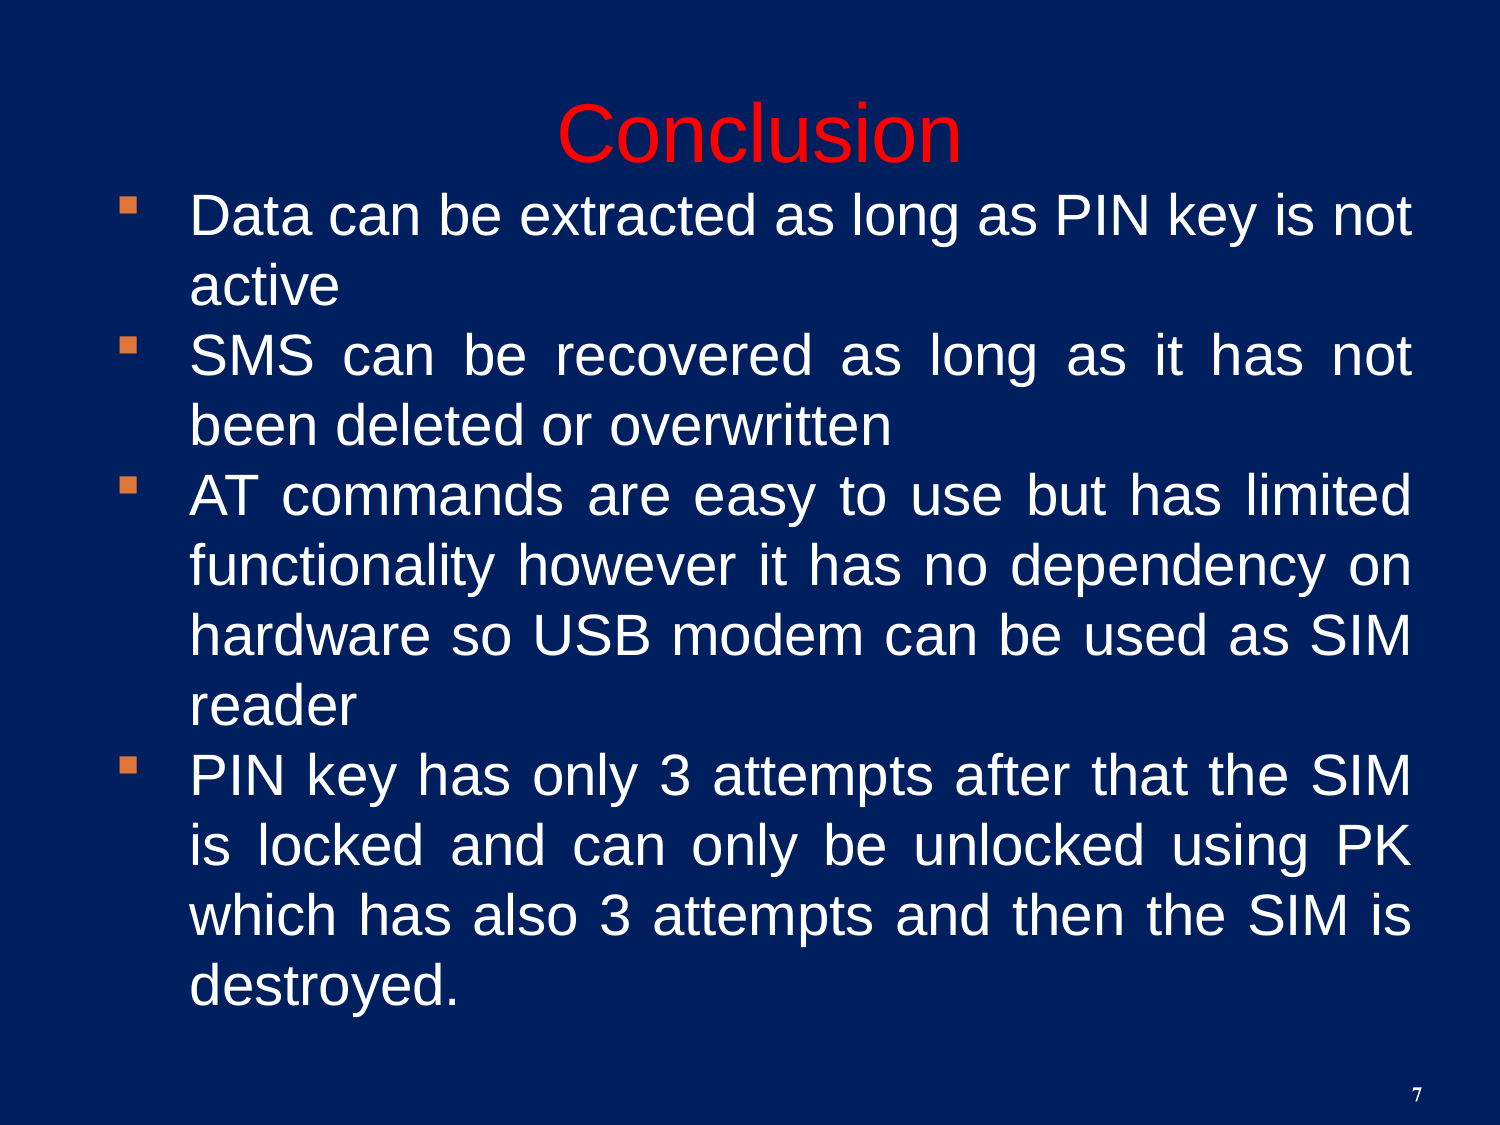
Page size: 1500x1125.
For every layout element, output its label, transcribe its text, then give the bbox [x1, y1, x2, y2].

title Conclusion [44, 53, 1456, 267]
text_box [1412, 1087, 1422, 1102]
text_box Data can be extracted as long as PIN key is not active SMS can be recovered as long as it has not been deleted or overwritten AT commands are easy to use but has limited functionality however it has no dependency on hardware so USB modem can be used as SIM reader PIN key has only 3 attempts after that the SIM is locked and can only be unlocked using PK which has also 3 attempts and then the SIM is destroyed. [37, 177, 1413, 1018]
